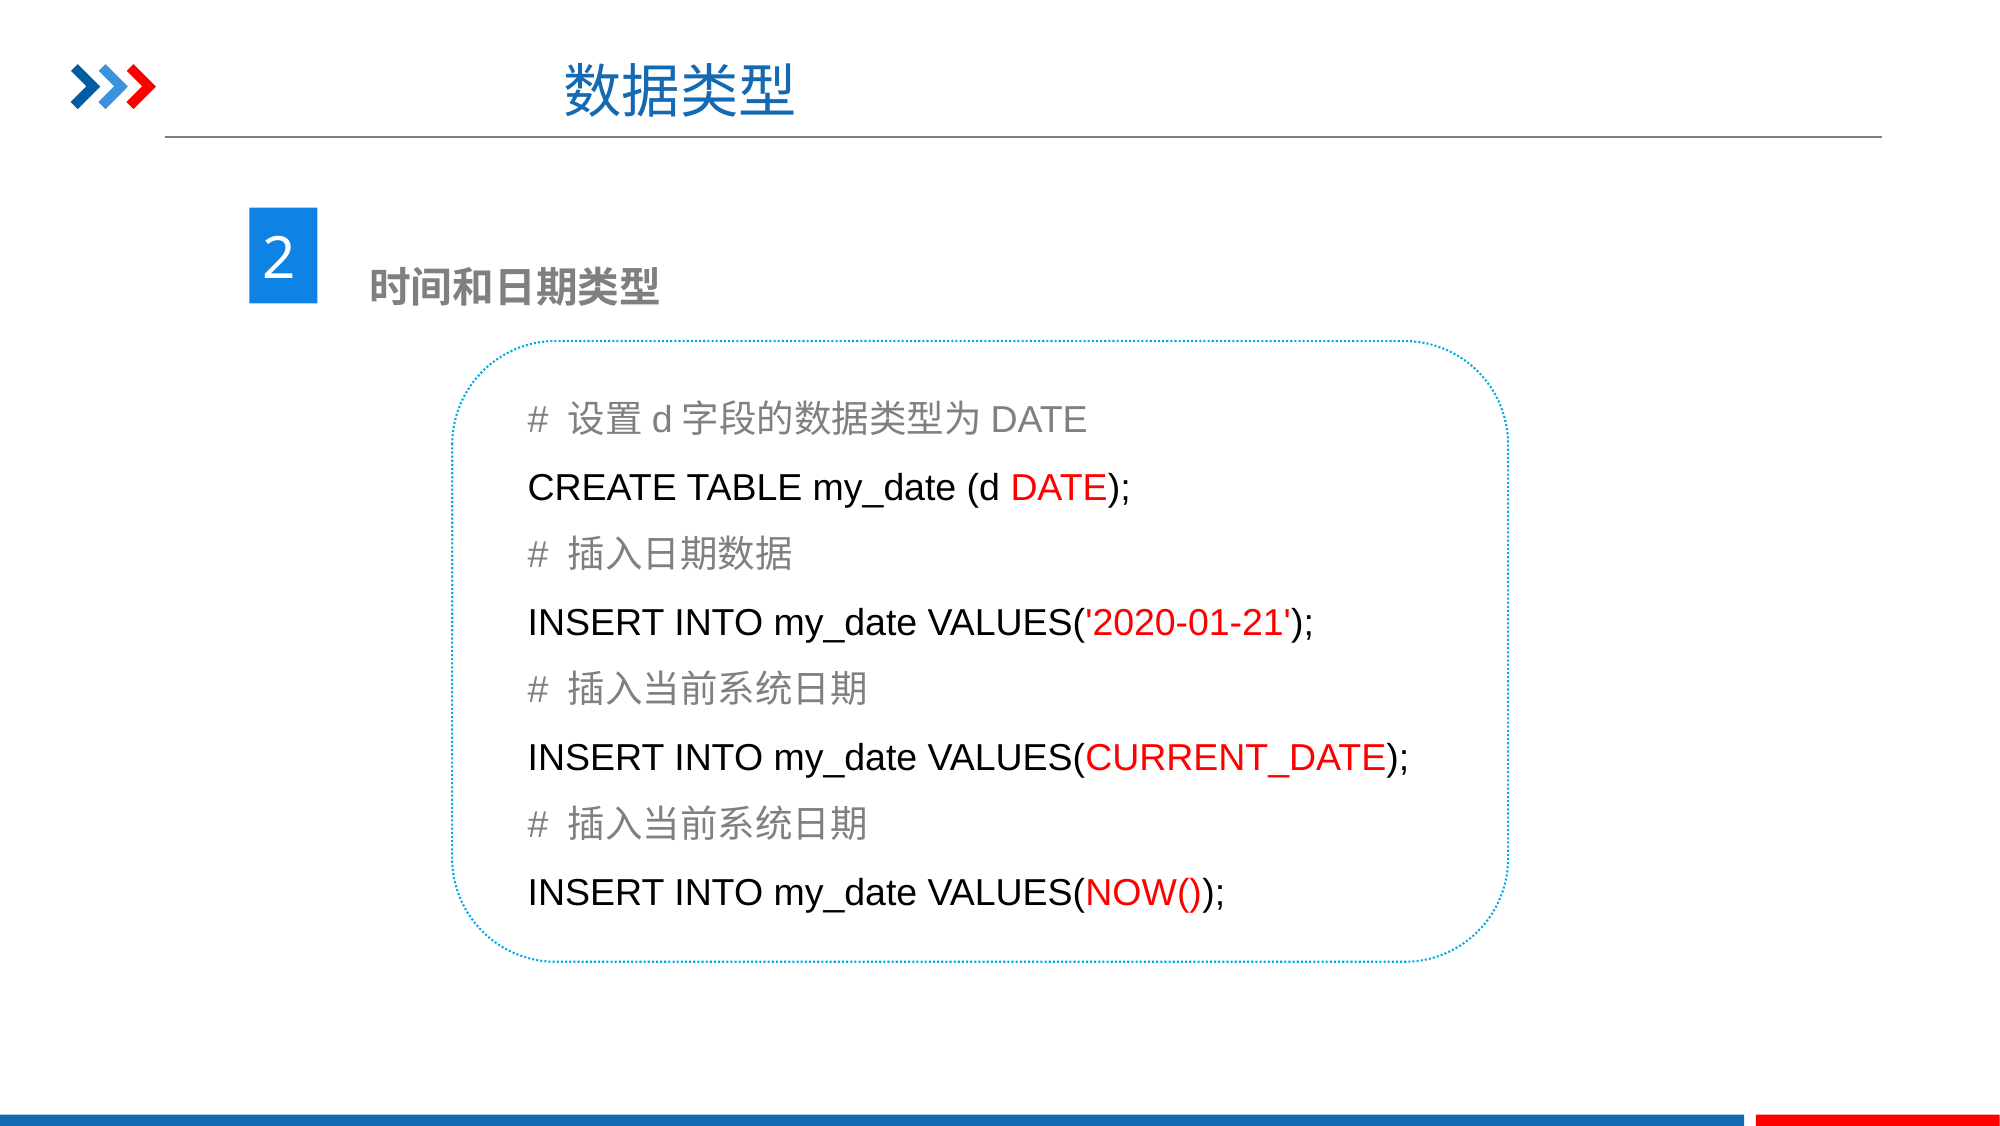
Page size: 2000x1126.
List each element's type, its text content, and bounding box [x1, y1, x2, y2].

text_box # 设置d字段的数据类型为DATE CREATE TABLE my_date (d DATE); # 插入日期数据 INSERT INTO my_date VALUES('2020-01-21'); # 插入当前系统日期 INSERT INTO my_date VALUES(CURRENT_DATE); # 插入当前系统日期 INSERT INTO my_date VALUES(NOW()); [512, 365, 1477, 920]
text_box 时间和日期类型 [319, 245, 1092, 380]
text_box [452, 340, 1509, 962]
title 数据类型 [521, 25, 1296, 153]
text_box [249, 207, 318, 304]
